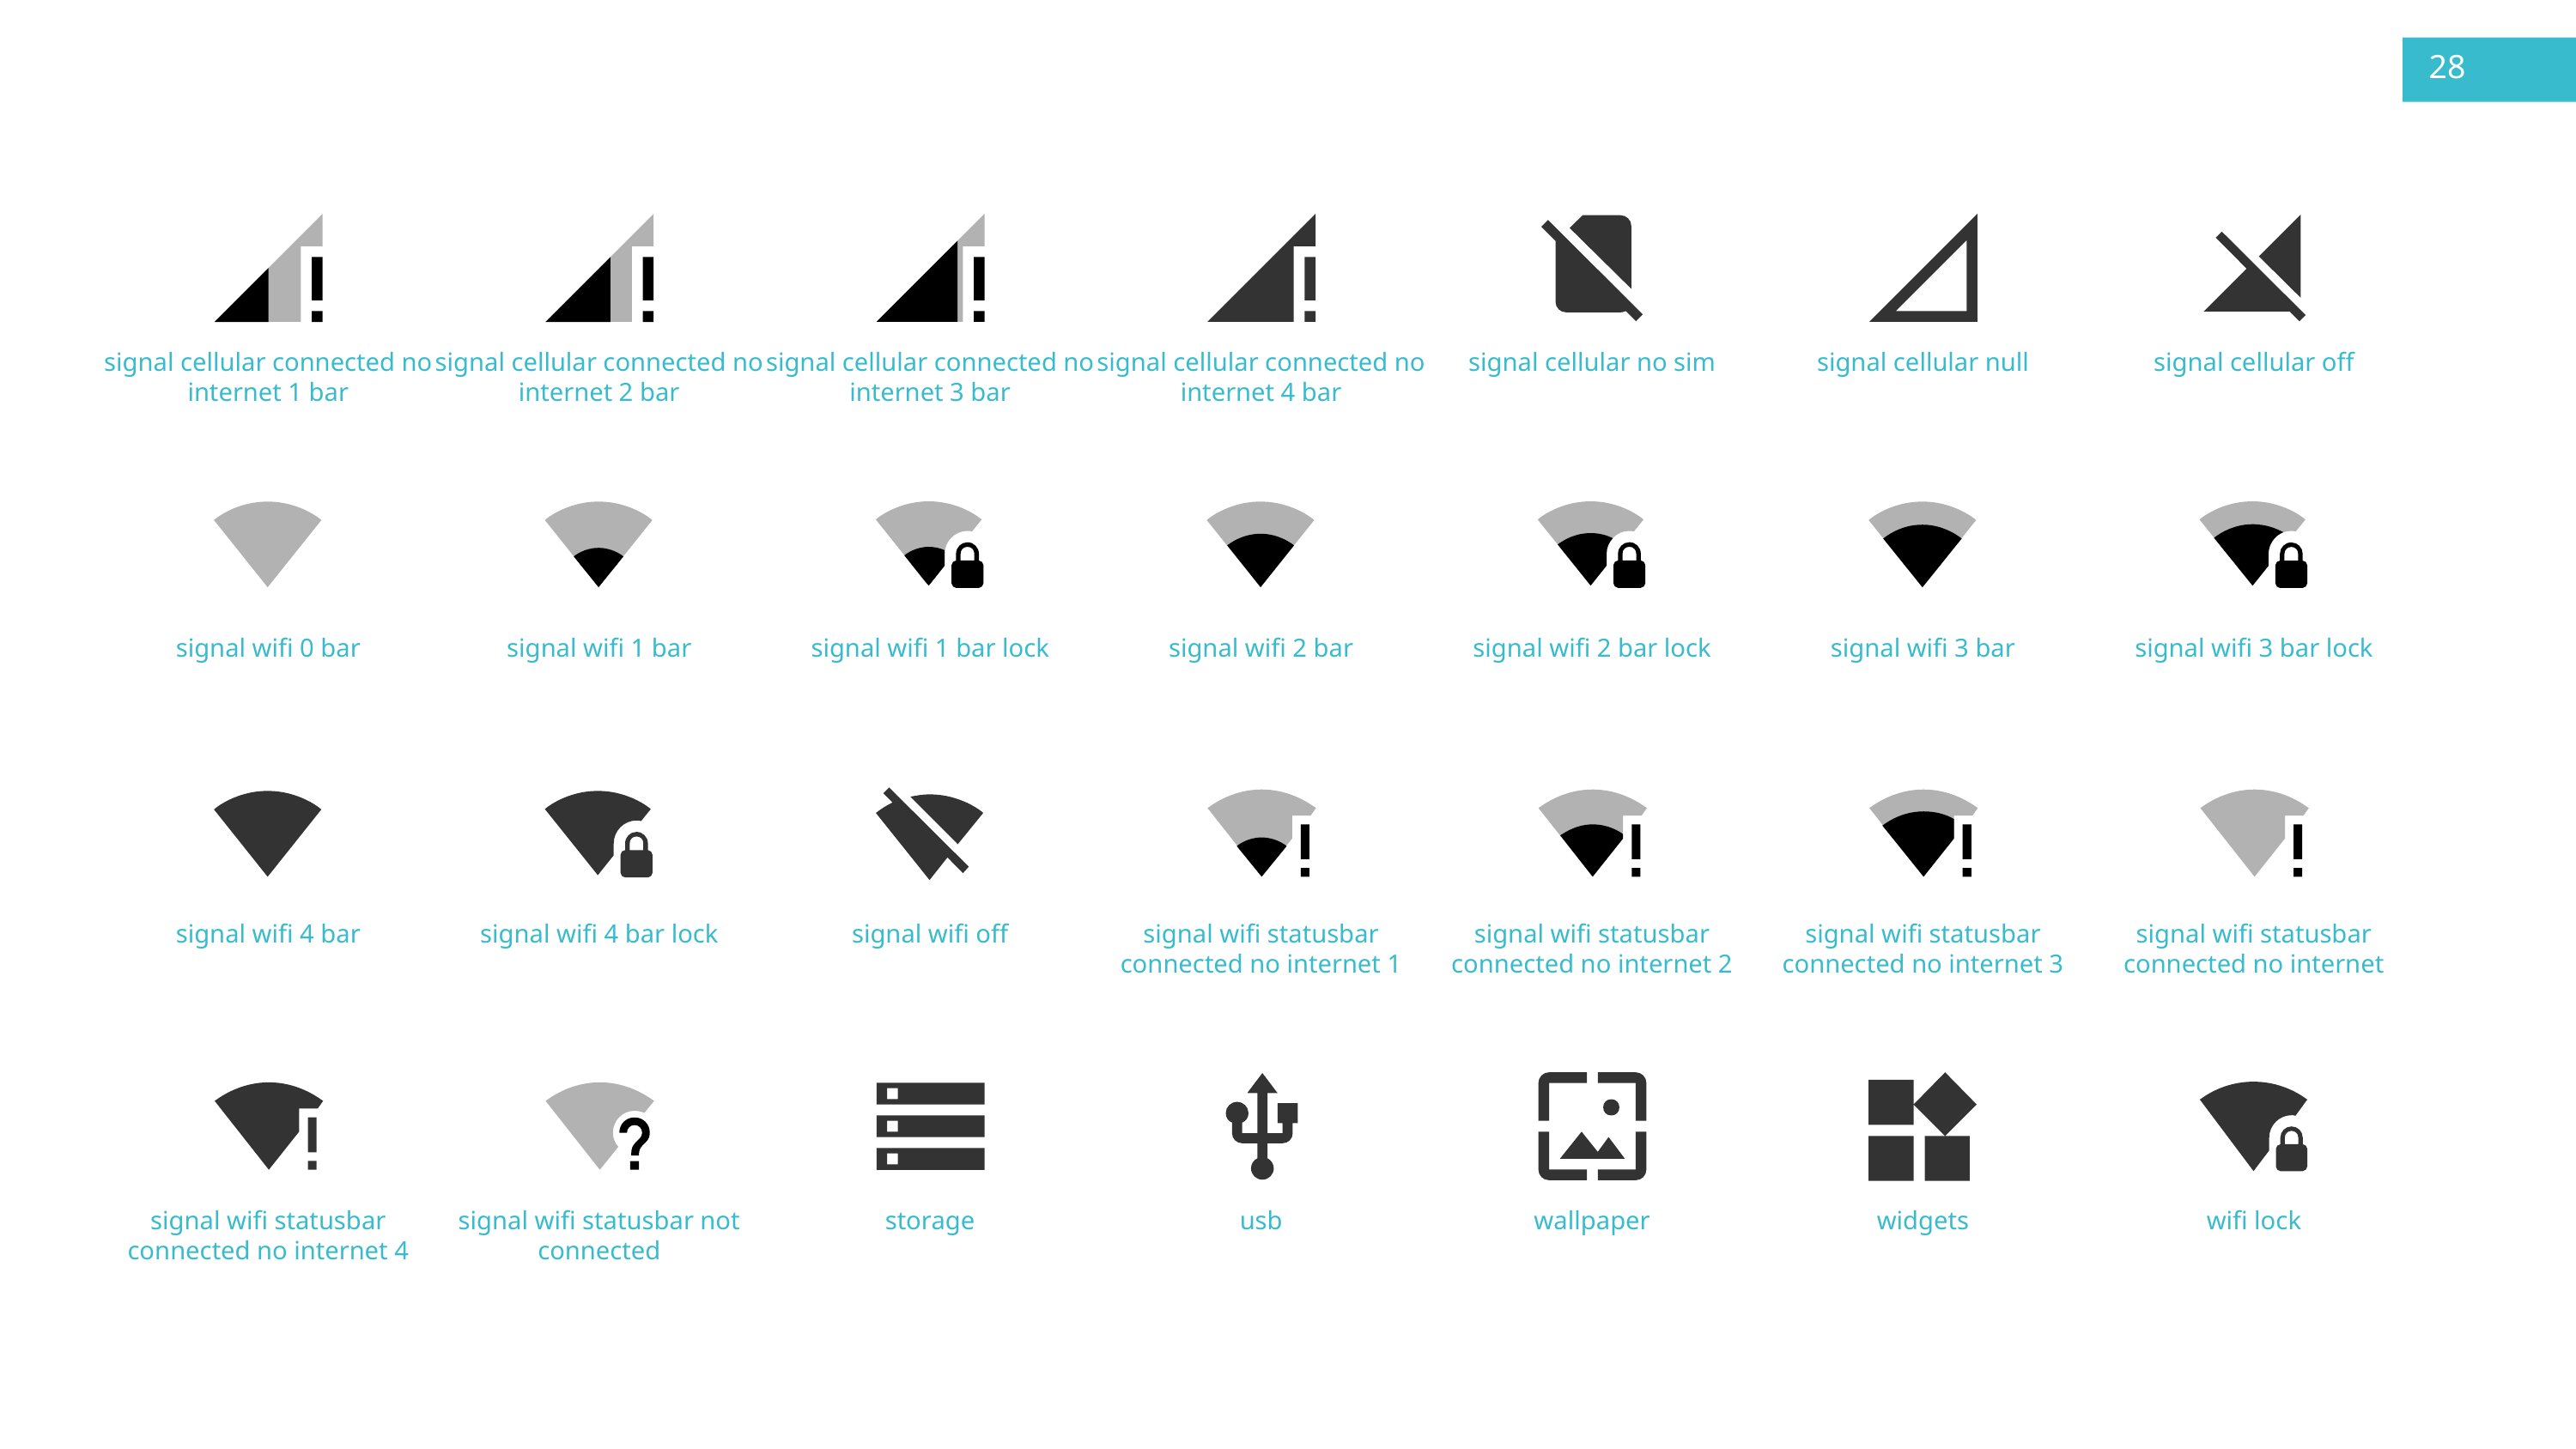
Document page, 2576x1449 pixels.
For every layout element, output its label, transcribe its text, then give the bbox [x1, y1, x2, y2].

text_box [1206, 501, 1315, 588]
text_box [1570, 215, 1631, 289]
text_box [1207, 214, 1316, 322]
text_box signal wifi 2 bar [1082, 626, 1413, 669]
text_box signal wifi 1 bar [420, 626, 750, 669]
text_box signal wifi 3 bar lock [2075, 626, 2433, 669]
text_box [1537, 500, 1646, 589]
text_box storage [750, 1197, 1082, 1241]
text_box [1869, 214, 1978, 322]
text_box signal wifi 3 bar [1744, 626, 2075, 669]
text_box [876, 1148, 985, 1170]
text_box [545, 1082, 654, 1170]
text_box [1538, 1131, 1588, 1180]
text_box signal wifi statusbar connected no internet [2075, 912, 2433, 985]
text_box signal wifi off [750, 912, 1082, 955]
text_box signal wifi statusbar connected no internet 3 [1744, 912, 2075, 985]
text_box widgets [1744, 1197, 2075, 1241]
text_box signal wifi 0 bar [89, 626, 420, 669]
text_box [1540, 220, 1643, 322]
text_box [2199, 1082, 2308, 1172]
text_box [1868, 501, 1977, 588]
text_box signal wifi 4 bar [89, 912, 420, 955]
text_box signal wifi 2 bar lock [1413, 626, 1744, 669]
text_box [2203, 231, 2306, 322]
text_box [544, 501, 653, 588]
text_box signal cellular off [2075, 339, 2433, 383]
text_box usb [1082, 1197, 1413, 1241]
text_box [876, 1082, 985, 1105]
text_box signal cellular connected no internet 3 bar [750, 339, 1082, 413]
text_box [1559, 1131, 1625, 1159]
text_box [214, 213, 323, 323]
text_box wallpaper [1413, 1197, 1744, 1241]
text_box [876, 1115, 985, 1137]
text_box signal cellular null [1744, 339, 2075, 383]
text_box signal cellular connected no internet 4 bar [1082, 339, 1440, 413]
text_box signal cellular connected no internet 1 bar [89, 339, 420, 413]
text_box [876, 787, 969, 881]
text_box signal wifi statusbar not connected [420, 1197, 779, 1271]
text_box [1868, 1072, 1978, 1181]
text_box signal wifi statusbar connected no internet 1 [1082, 912, 1413, 985]
slide_number 28 [2415, 35, 2502, 100]
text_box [2199, 500, 2308, 589]
text_box [544, 791, 651, 876]
text_box signal cellular no sim [1413, 339, 1744, 383]
text_box [214, 501, 322, 588]
text_box [1225, 1073, 1298, 1180]
text_box signal cellular connected no internet 2 bar [420, 339, 750, 413]
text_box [1207, 789, 1316, 877]
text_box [876, 213, 985, 323]
text_box signal wifi statusbar connected no internet 2 [1413, 912, 1744, 985]
text_box [2258, 214, 2301, 298]
text_box wifi lock [2075, 1197, 2433, 1241]
text_box [1538, 1072, 1588, 1121]
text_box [2200, 789, 2310, 877]
text_box [620, 832, 653, 878]
text_box [910, 794, 984, 845]
text_box [214, 1082, 324, 1170]
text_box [875, 500, 984, 589]
text_box signal wifi statusbar connected no internet 4 [89, 1197, 420, 1271]
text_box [1538, 789, 1648, 877]
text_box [1868, 789, 1978, 877]
text_box [1597, 1131, 1647, 1180]
text_box signal wifi 4 bar lock [420, 912, 750, 955]
text_box [1597, 1072, 1647, 1121]
text_box [214, 791, 322, 877]
text_box signal wifi 1 bar lock [750, 626, 1082, 669]
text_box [545, 213, 654, 323]
